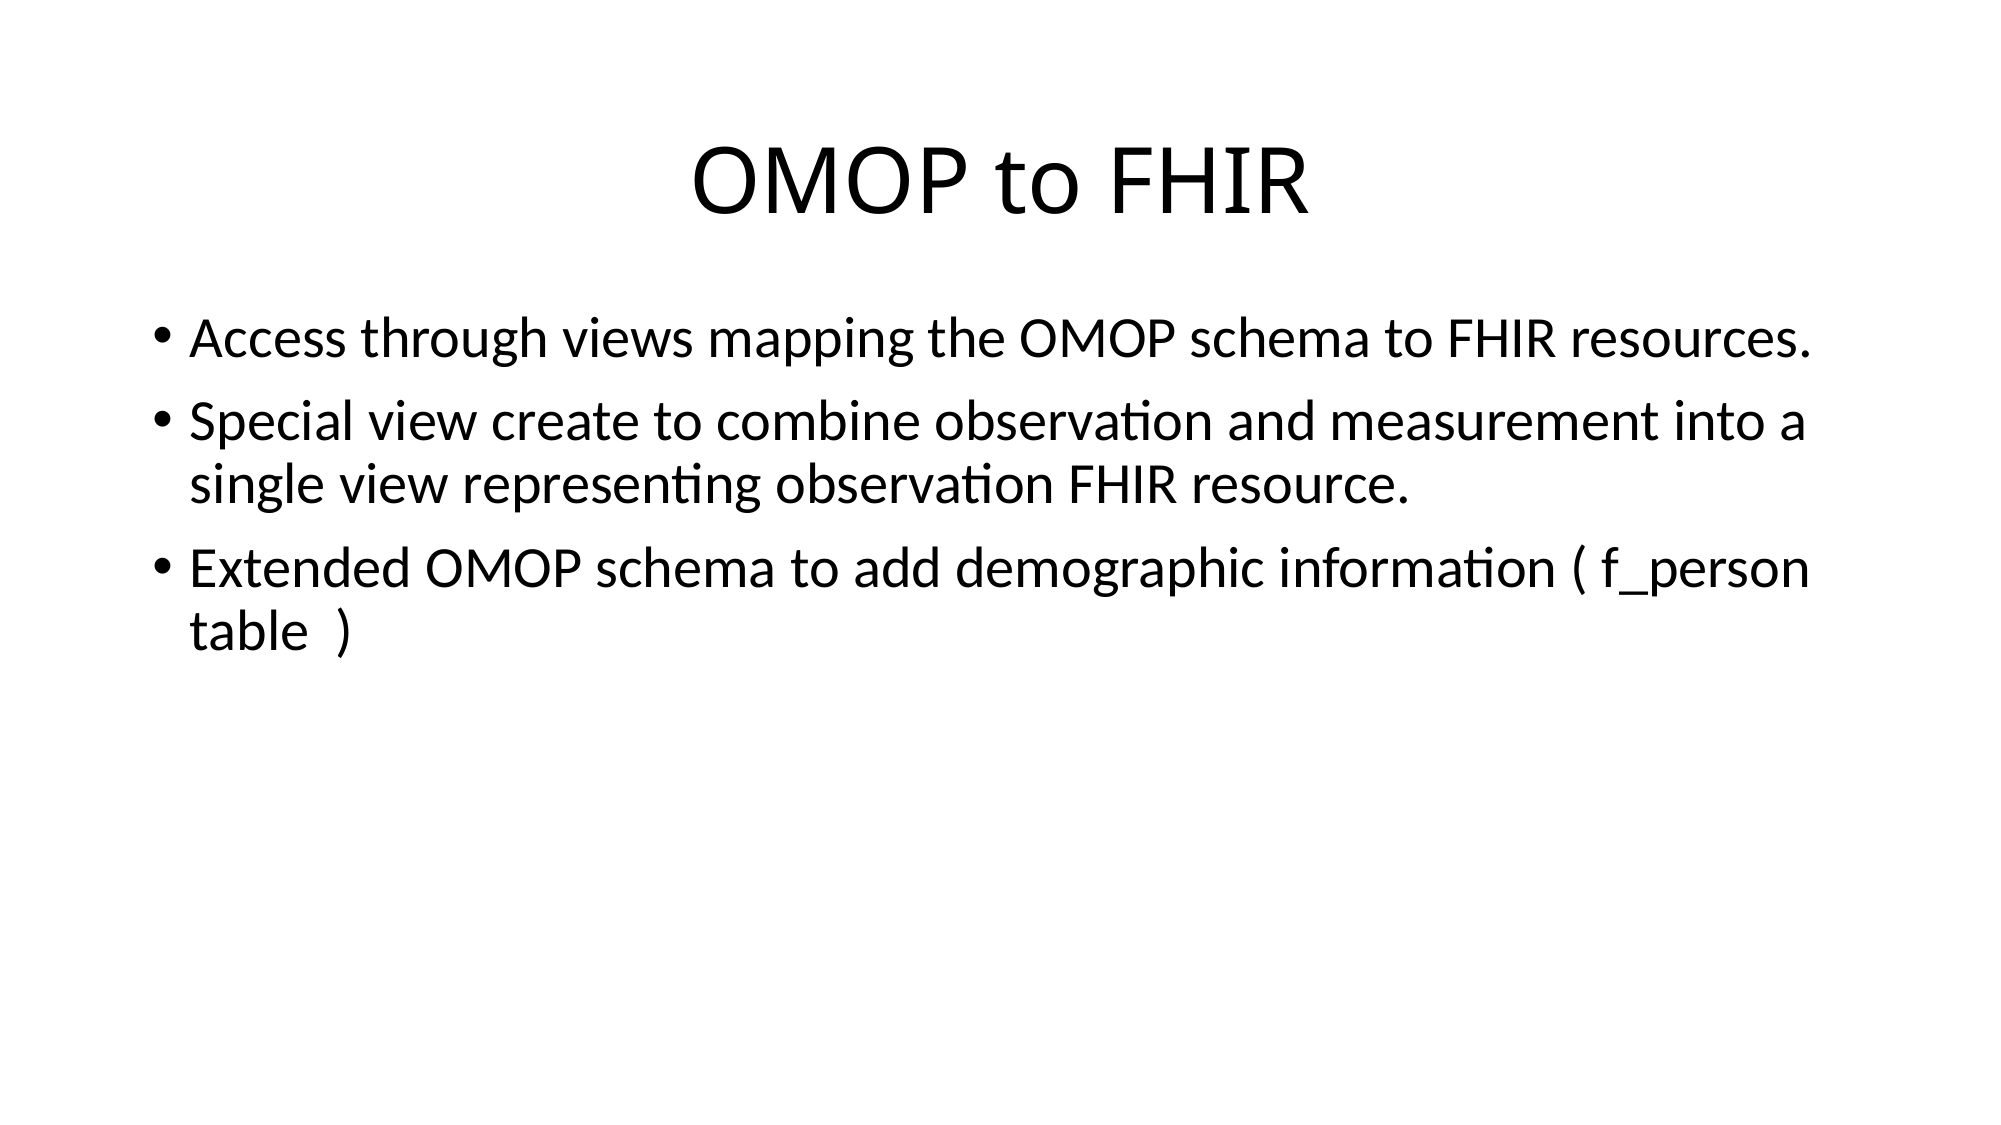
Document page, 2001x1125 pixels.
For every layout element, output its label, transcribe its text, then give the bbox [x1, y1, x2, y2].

list Access through views mapping the OMOP schema to FHIR resources. Special view create to combine observation and measurement into a single view representing observation FHIR resource. Extended OMOP schema to add demographic information ( f_person table ) [137, 299, 1863, 1014]
title OMOP to FHIR [324, 118, 1675, 249]
